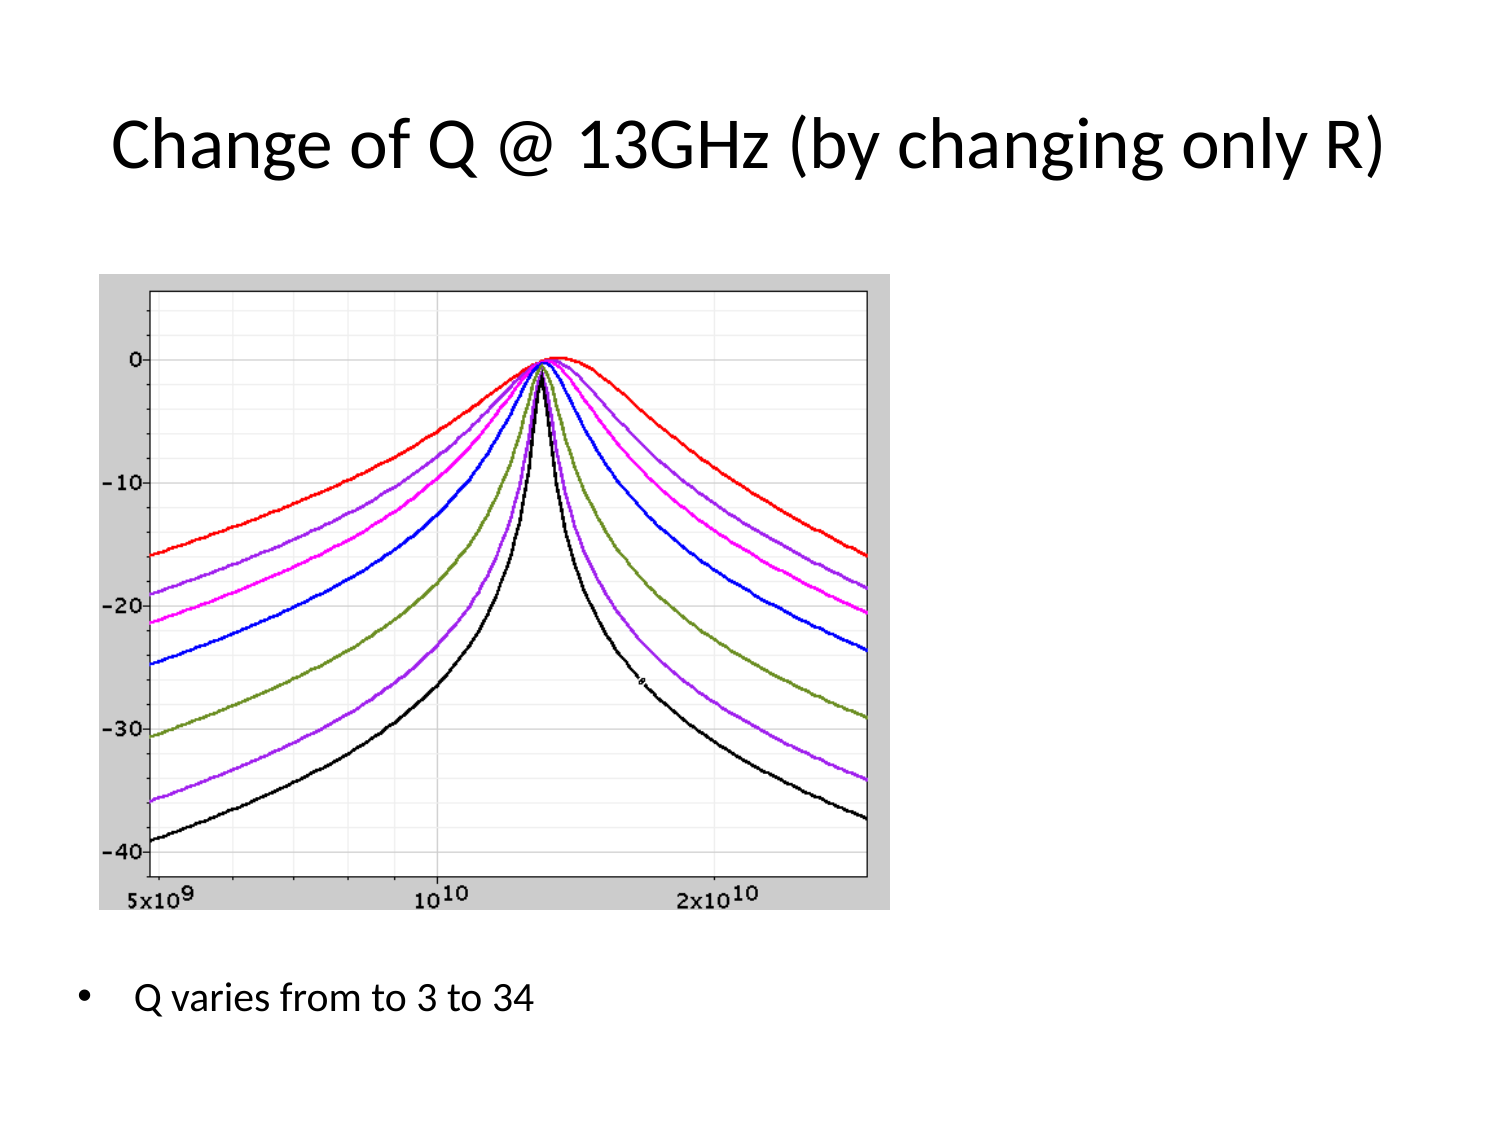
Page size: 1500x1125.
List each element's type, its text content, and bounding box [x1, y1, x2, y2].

list Q varies from to 3 to 34 [62, 962, 1413, 1043]
title Change of Q @ 13GHz (by changing only R) [75, 45, 1425, 233]
picture [99, 274, 891, 910]
